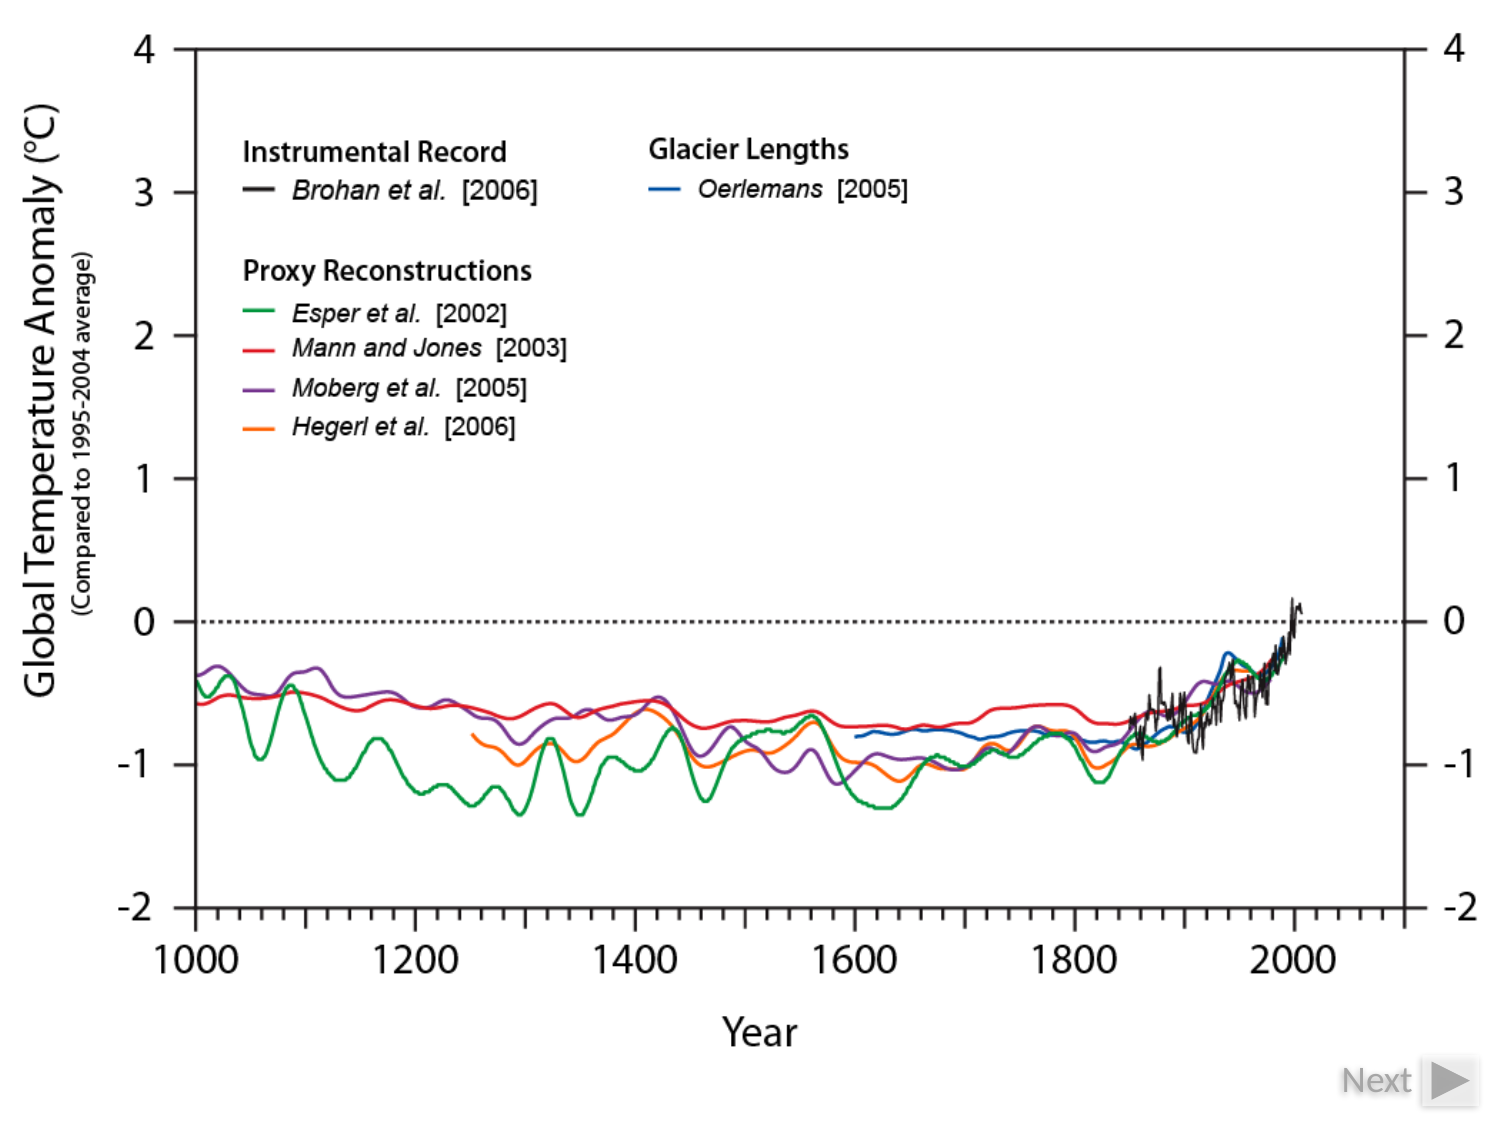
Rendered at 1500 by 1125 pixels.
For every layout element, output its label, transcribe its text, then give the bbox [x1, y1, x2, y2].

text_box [0, 0, 1500, 1058]
text_box Next [1253, 1063, 1500, 1124]
text_box [1422, 1065, 1480, 1107]
